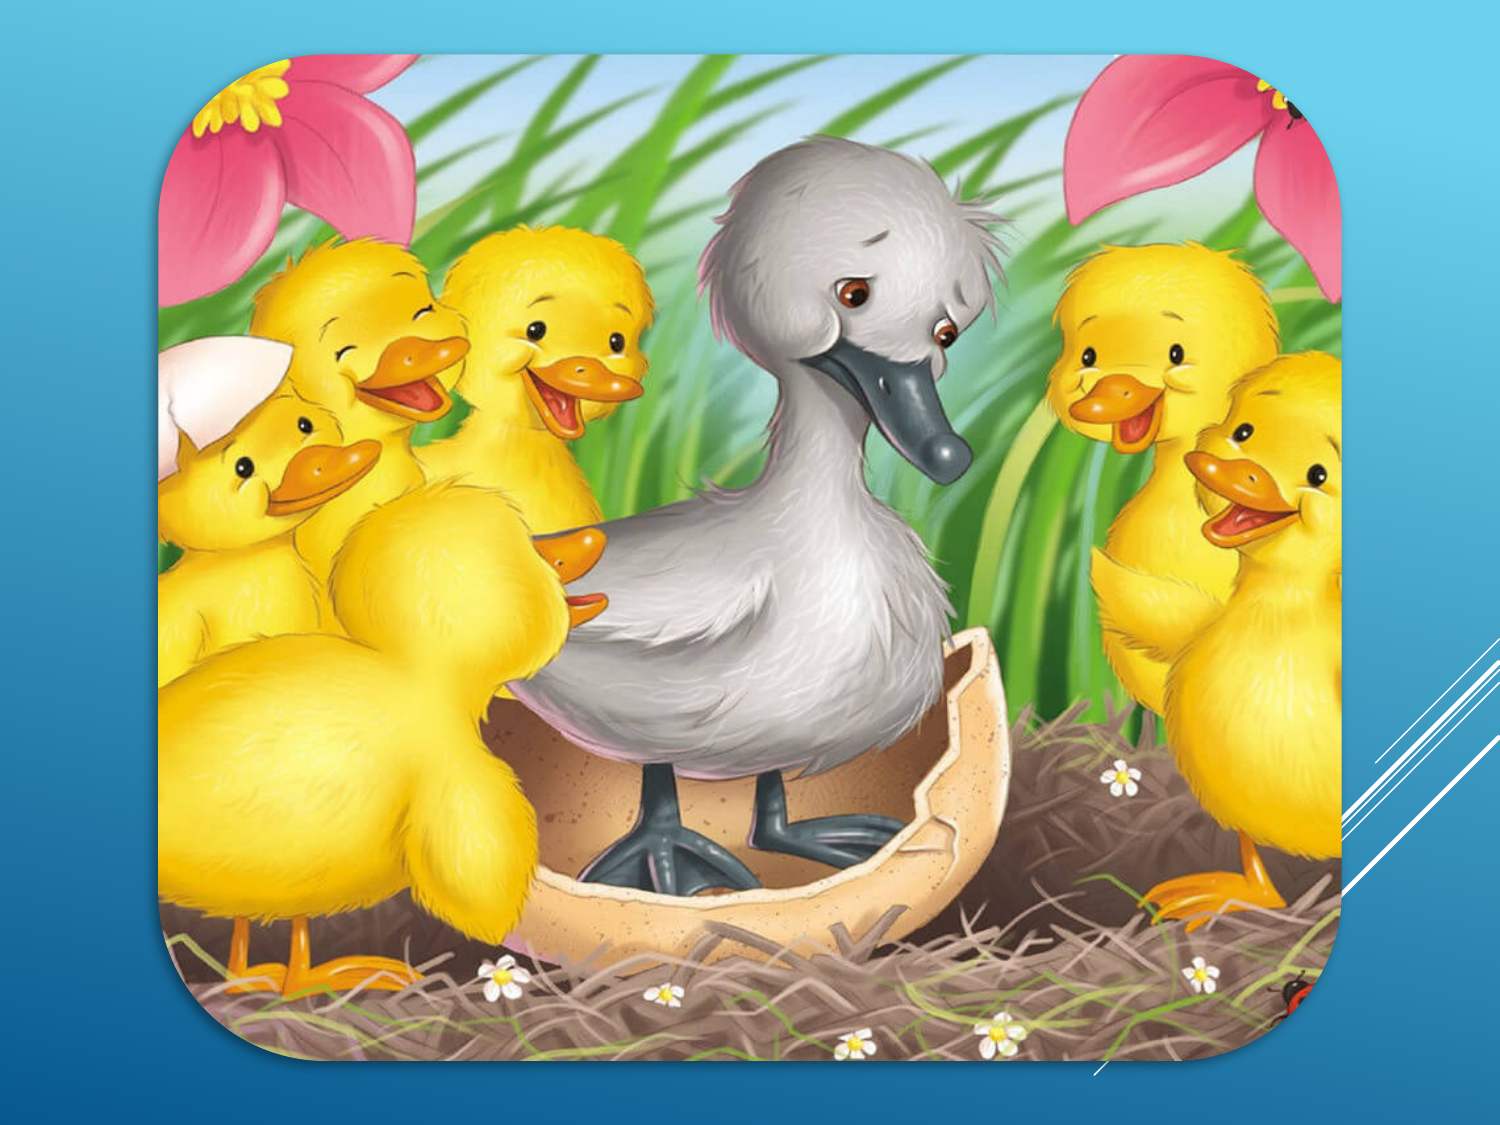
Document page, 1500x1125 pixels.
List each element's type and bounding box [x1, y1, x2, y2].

list [158, 54, 1342, 1062]
